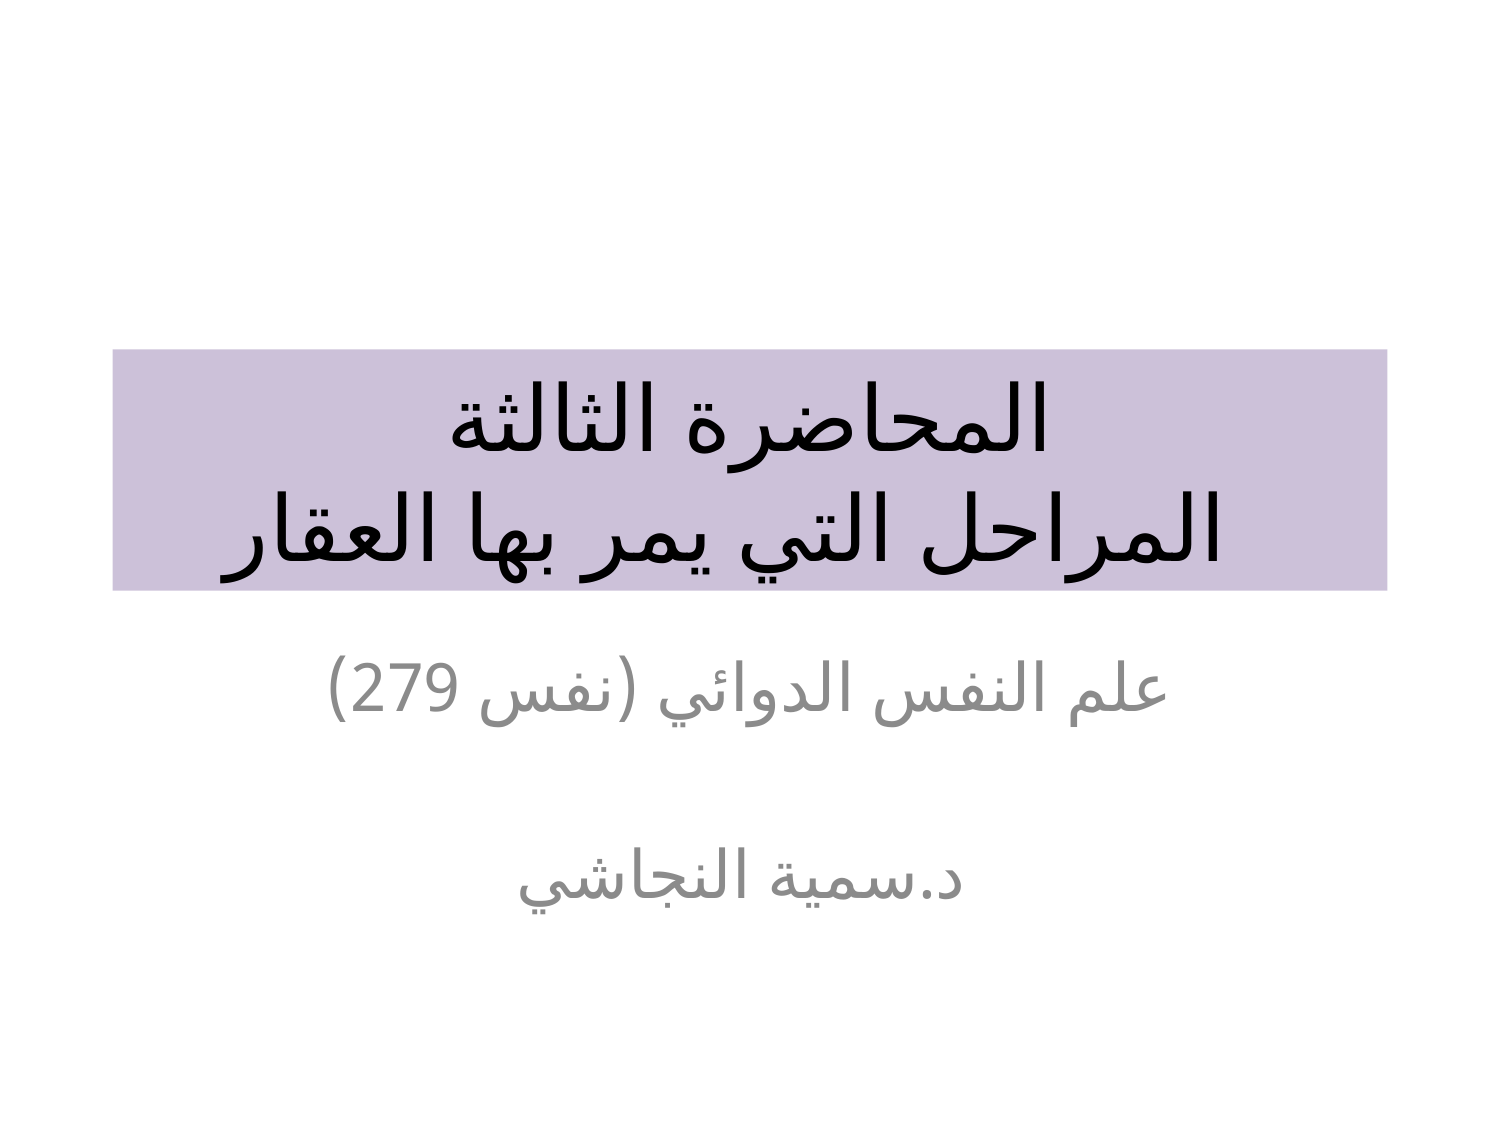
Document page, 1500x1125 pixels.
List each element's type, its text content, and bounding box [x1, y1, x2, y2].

subtitle علم النفس الدوائي (نفس 279) د.سمية النجاشي [225, 637, 1275, 925]
title المحاضرة الثالثة المراحل التي يمر بها العقار [112, 349, 1388, 591]
